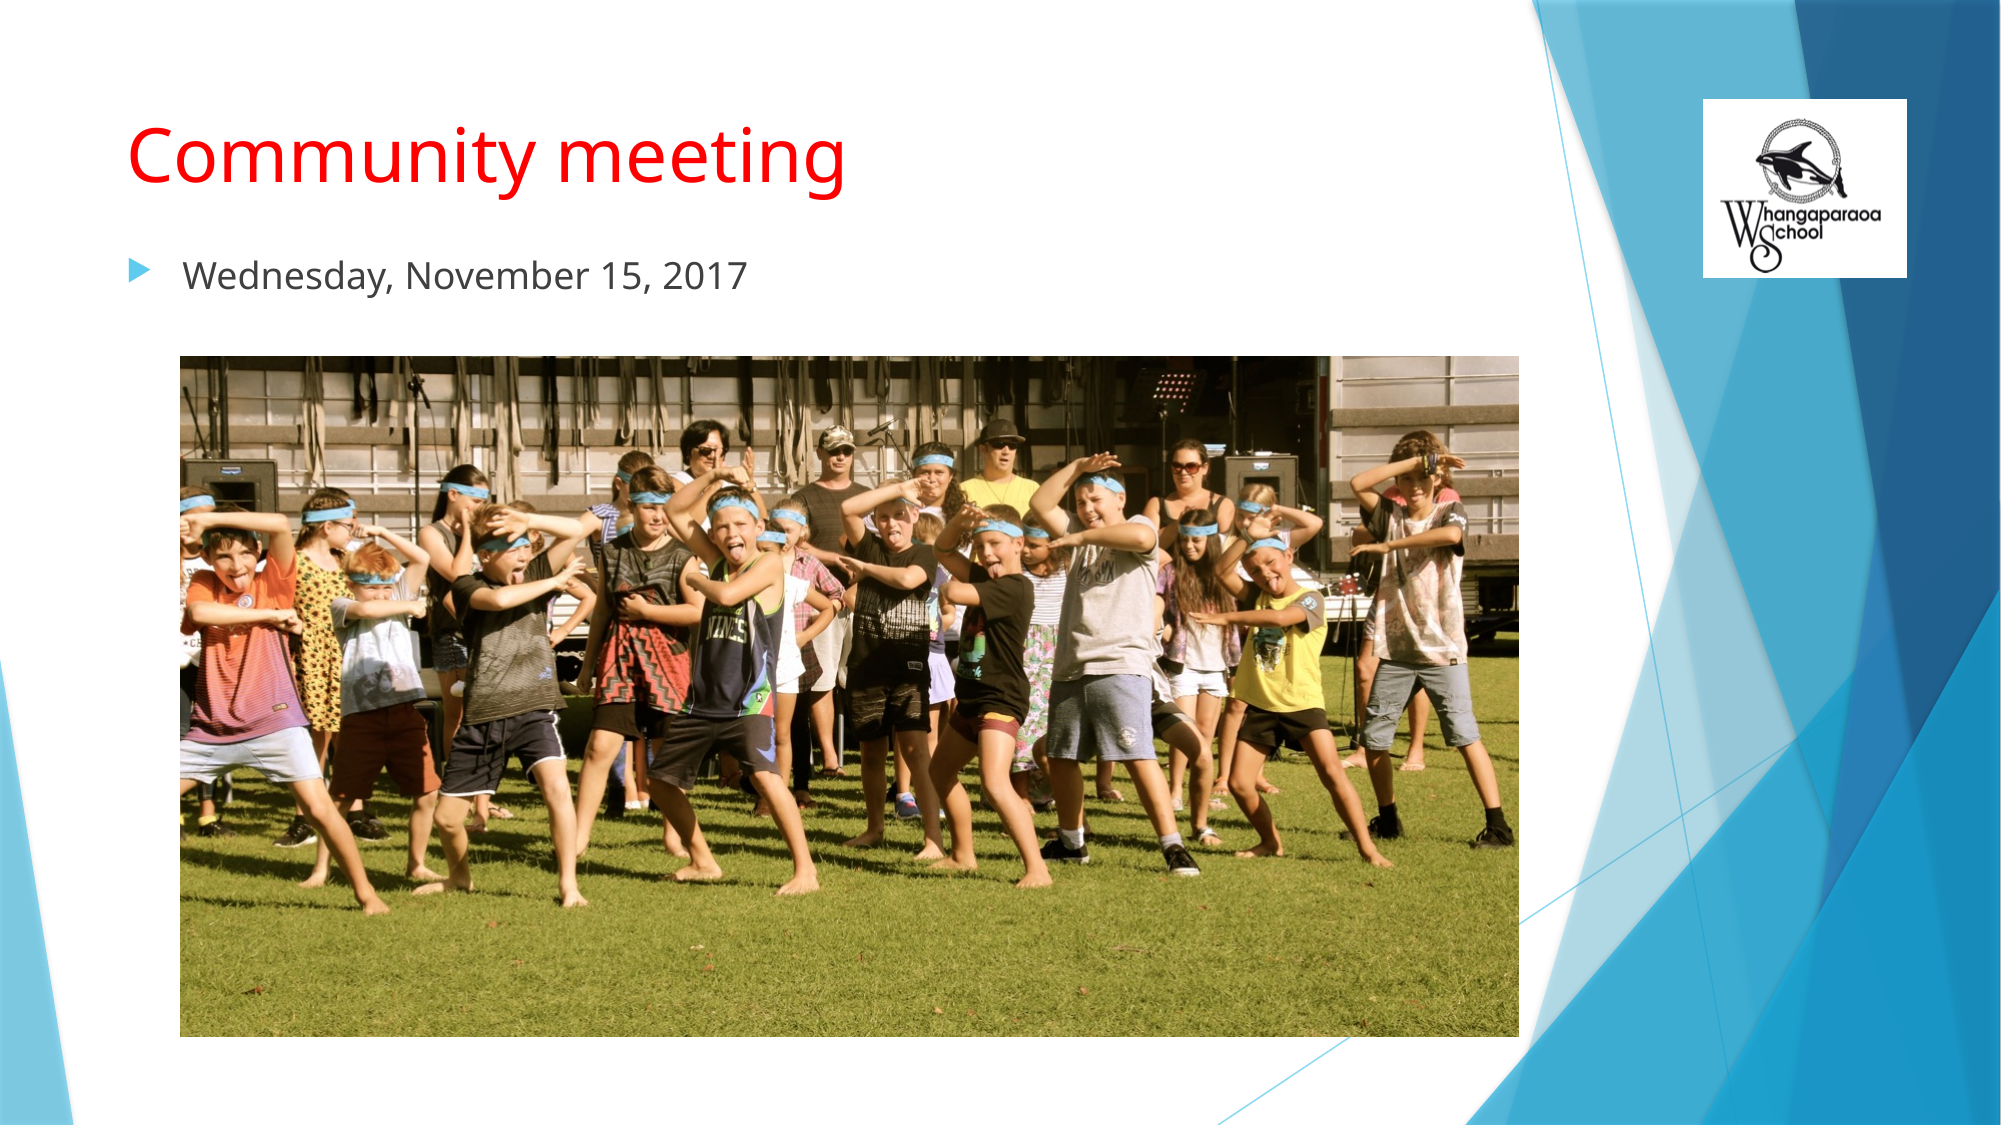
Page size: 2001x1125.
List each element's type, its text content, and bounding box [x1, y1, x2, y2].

title Community meeting [111, 99, 1522, 317]
picture [179, 355, 1520, 1037]
list Wednesday, November 15, 2017 [111, 244, 1241, 875]
picture [1702, 99, 1907, 278]
